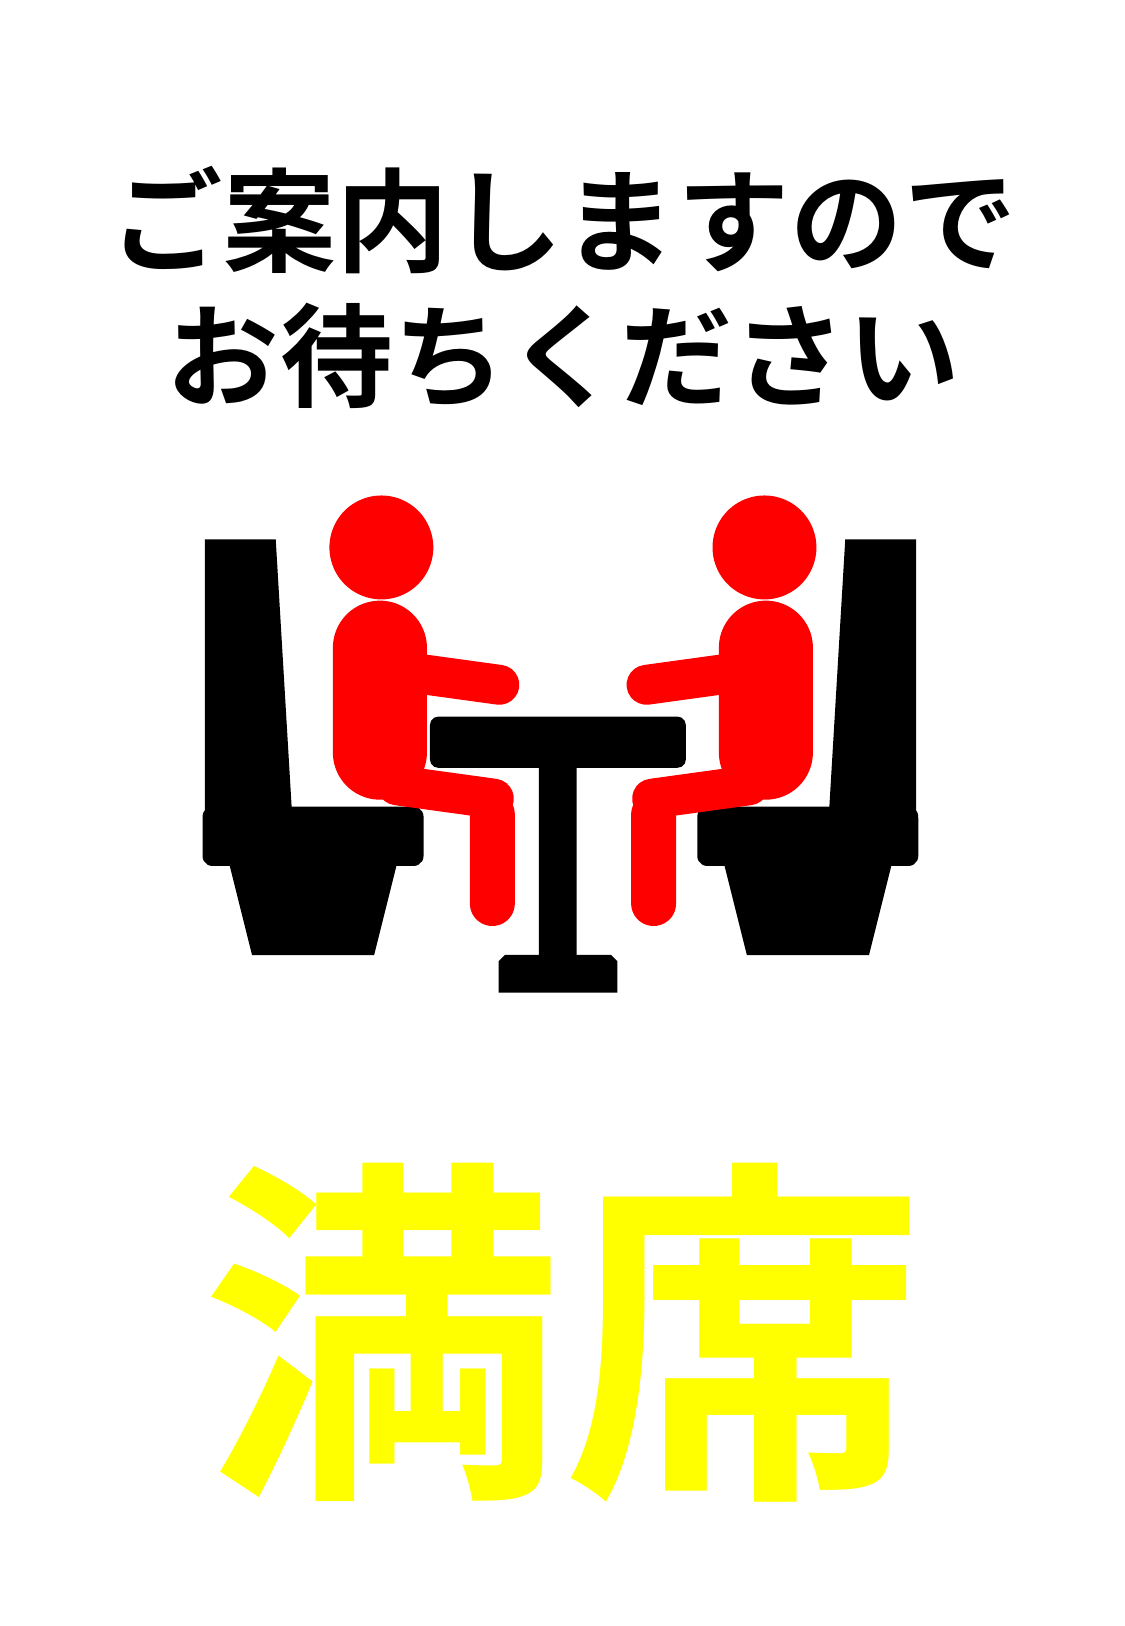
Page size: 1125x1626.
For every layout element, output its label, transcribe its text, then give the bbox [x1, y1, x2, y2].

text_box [202, 495, 919, 993]
text_box ご案内しますので お待ちください [23, 143, 1104, 429]
text_box 満席 [23, 1102, 1104, 1550]
